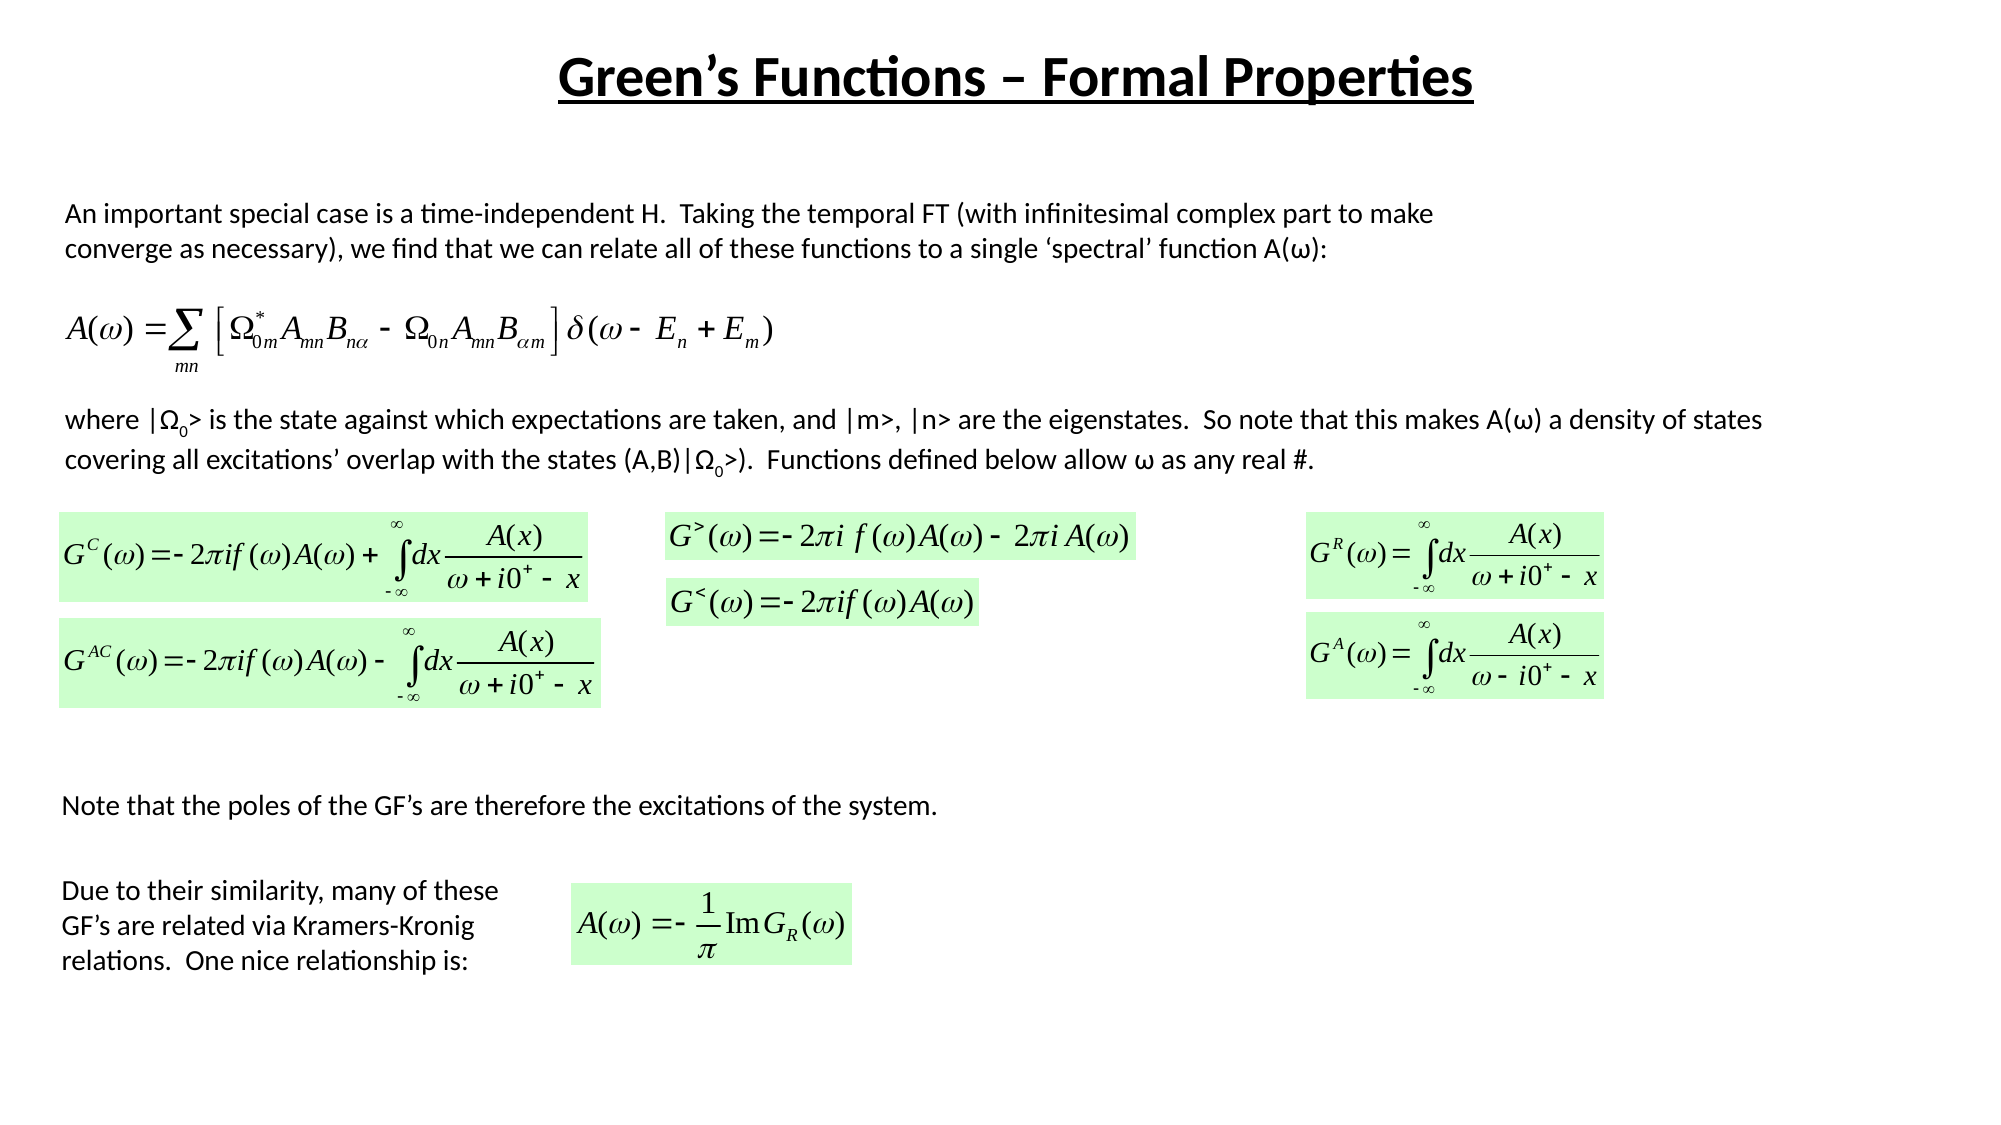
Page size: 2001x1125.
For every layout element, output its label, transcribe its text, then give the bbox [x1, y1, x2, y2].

text_box An important special case is a time-independent H. Taking the temporal FT (with infinitesimal complex part to make converge as necessary), we find that we can relate all of these functions to a single ‘spectral’ function A(ω): [49, 186, 1456, 272]
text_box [59, 300, 779, 380]
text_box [665, 577, 980, 627]
text_box Green’s Functions – Formal Properties [543, 30, 1550, 116]
text_box Due to their similarity, many of these GF’s are related via Kramers-Kronig relations. One nice relationship is: [46, 863, 531, 984]
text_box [59, 617, 601, 709]
text_box Note that the poles of the GF’s are therefore the excitations of the system. [46, 778, 1000, 829]
text_box where |Ω0> is the state against which expectations are taken, and |m>, |n> are the eigenstates. So note that this makes A(ω) a density of states covering all excitations’ overlap with the states (A,B)|Ω0>). Functions defined below allow ω as any real #. [50, 393, 1783, 488]
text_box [570, 883, 853, 966]
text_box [1305, 511, 1605, 599]
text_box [59, 511, 589, 603]
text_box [664, 511, 1137, 560]
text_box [1305, 611, 1605, 700]
